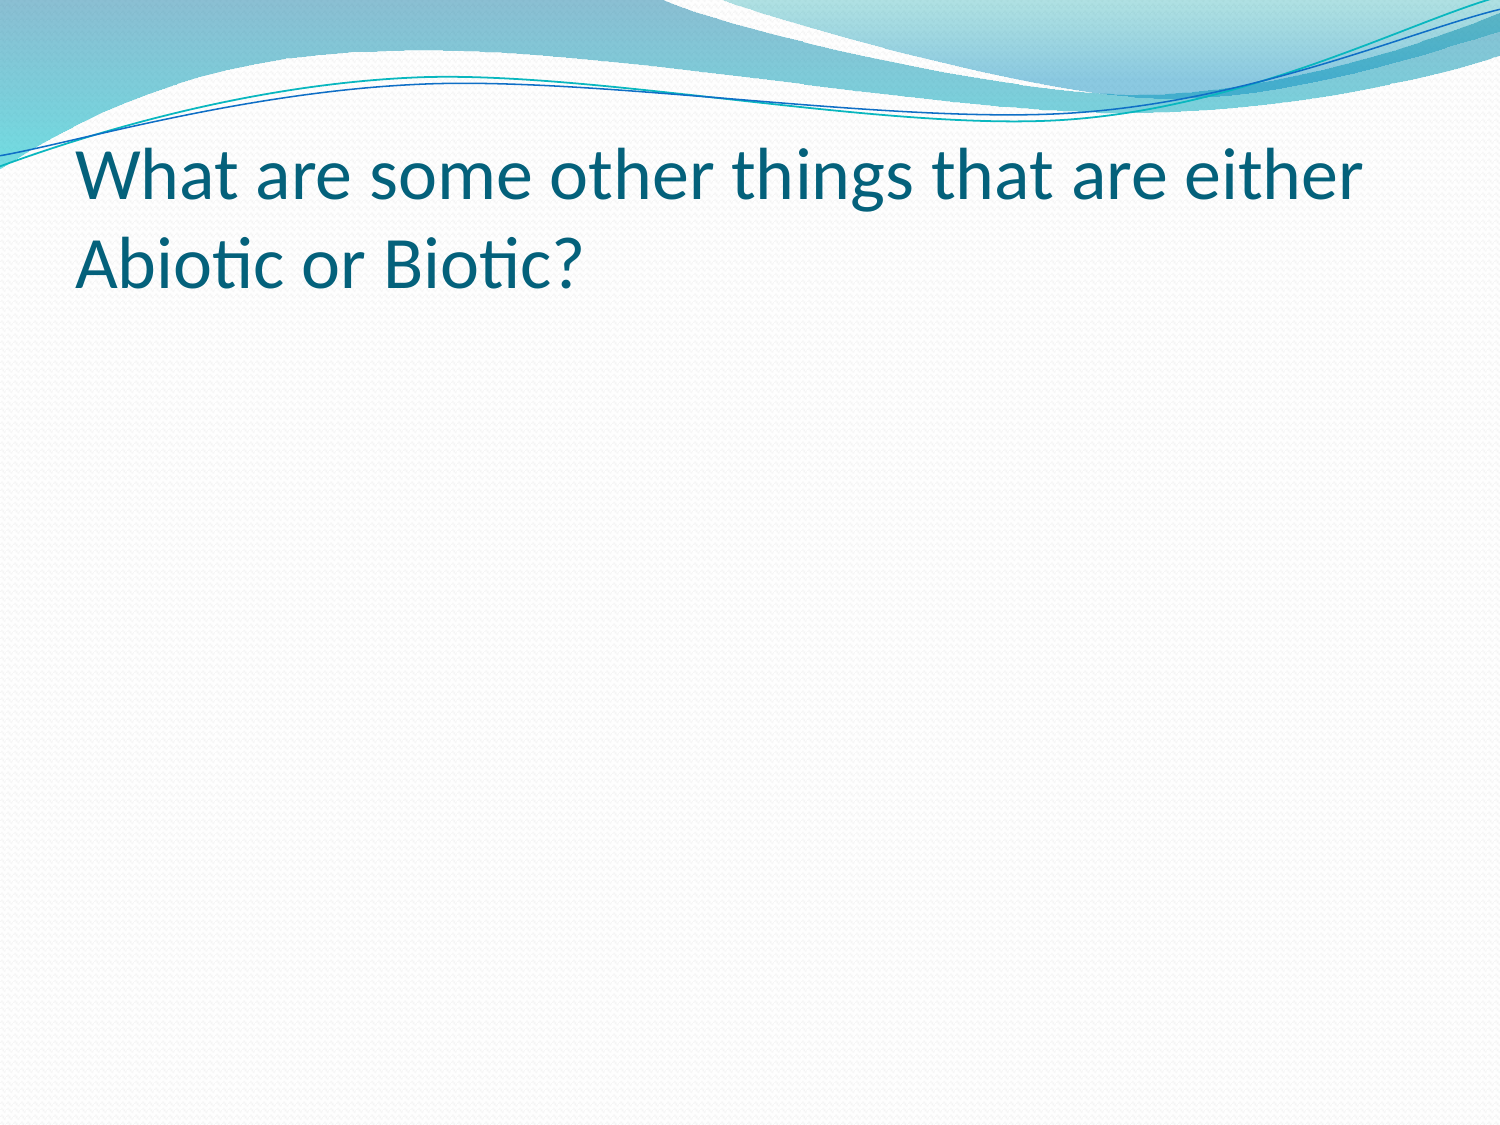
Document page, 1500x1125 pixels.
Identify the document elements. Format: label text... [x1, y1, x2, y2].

title What are some other things that are either Abiotic or Biotic? [75, 115, 1425, 303]
